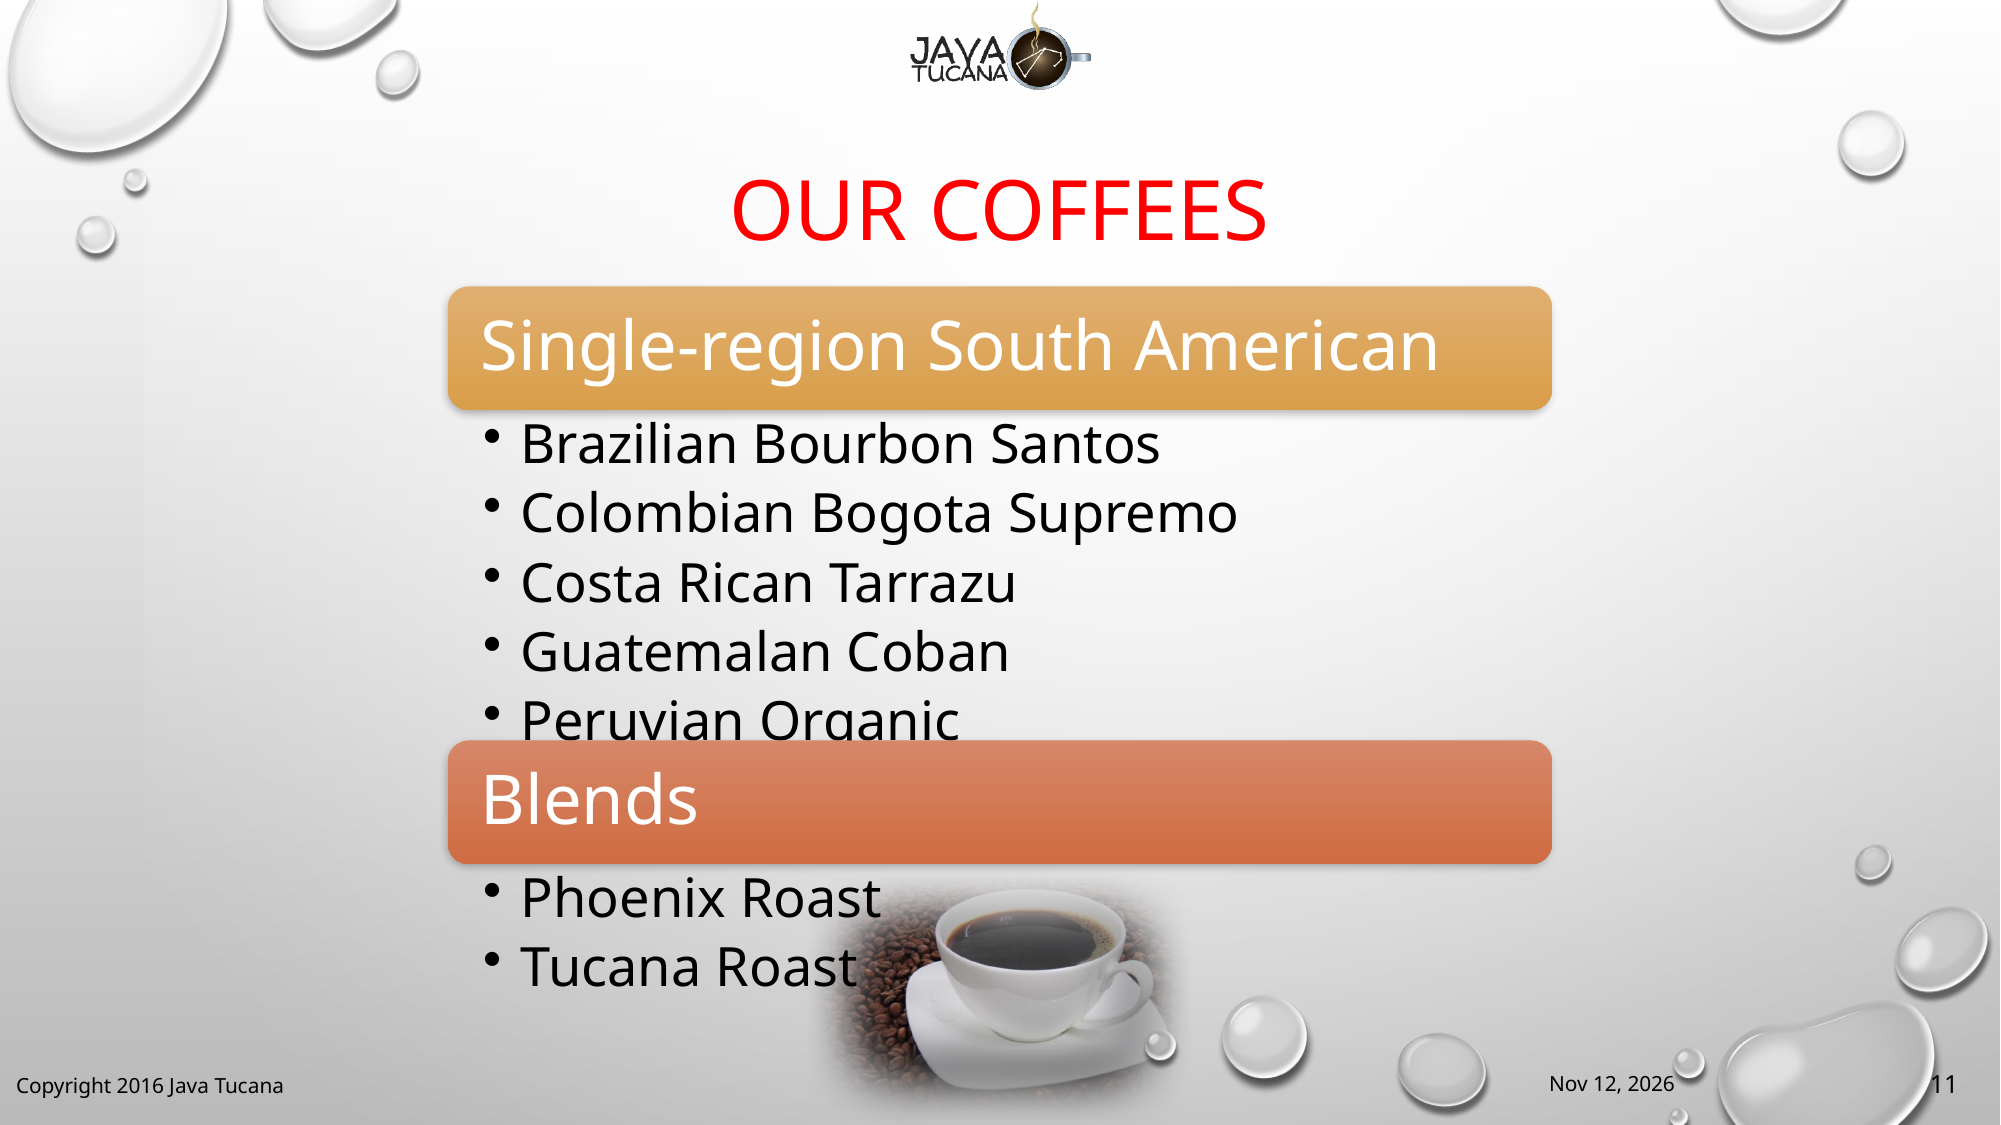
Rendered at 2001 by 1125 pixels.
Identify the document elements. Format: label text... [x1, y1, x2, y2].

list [447, 279, 1553, 1006]
title Our Coffees [149, 101, 1851, 327]
footer Copyright 2016 Java Tucana [1, 1055, 1096, 1116]
picture [0, 0, 2001, 1125]
slide_number 11 [1848, 1055, 1974, 1116]
slide_number 5-May-16 [1239, 1055, 1690, 1116]
